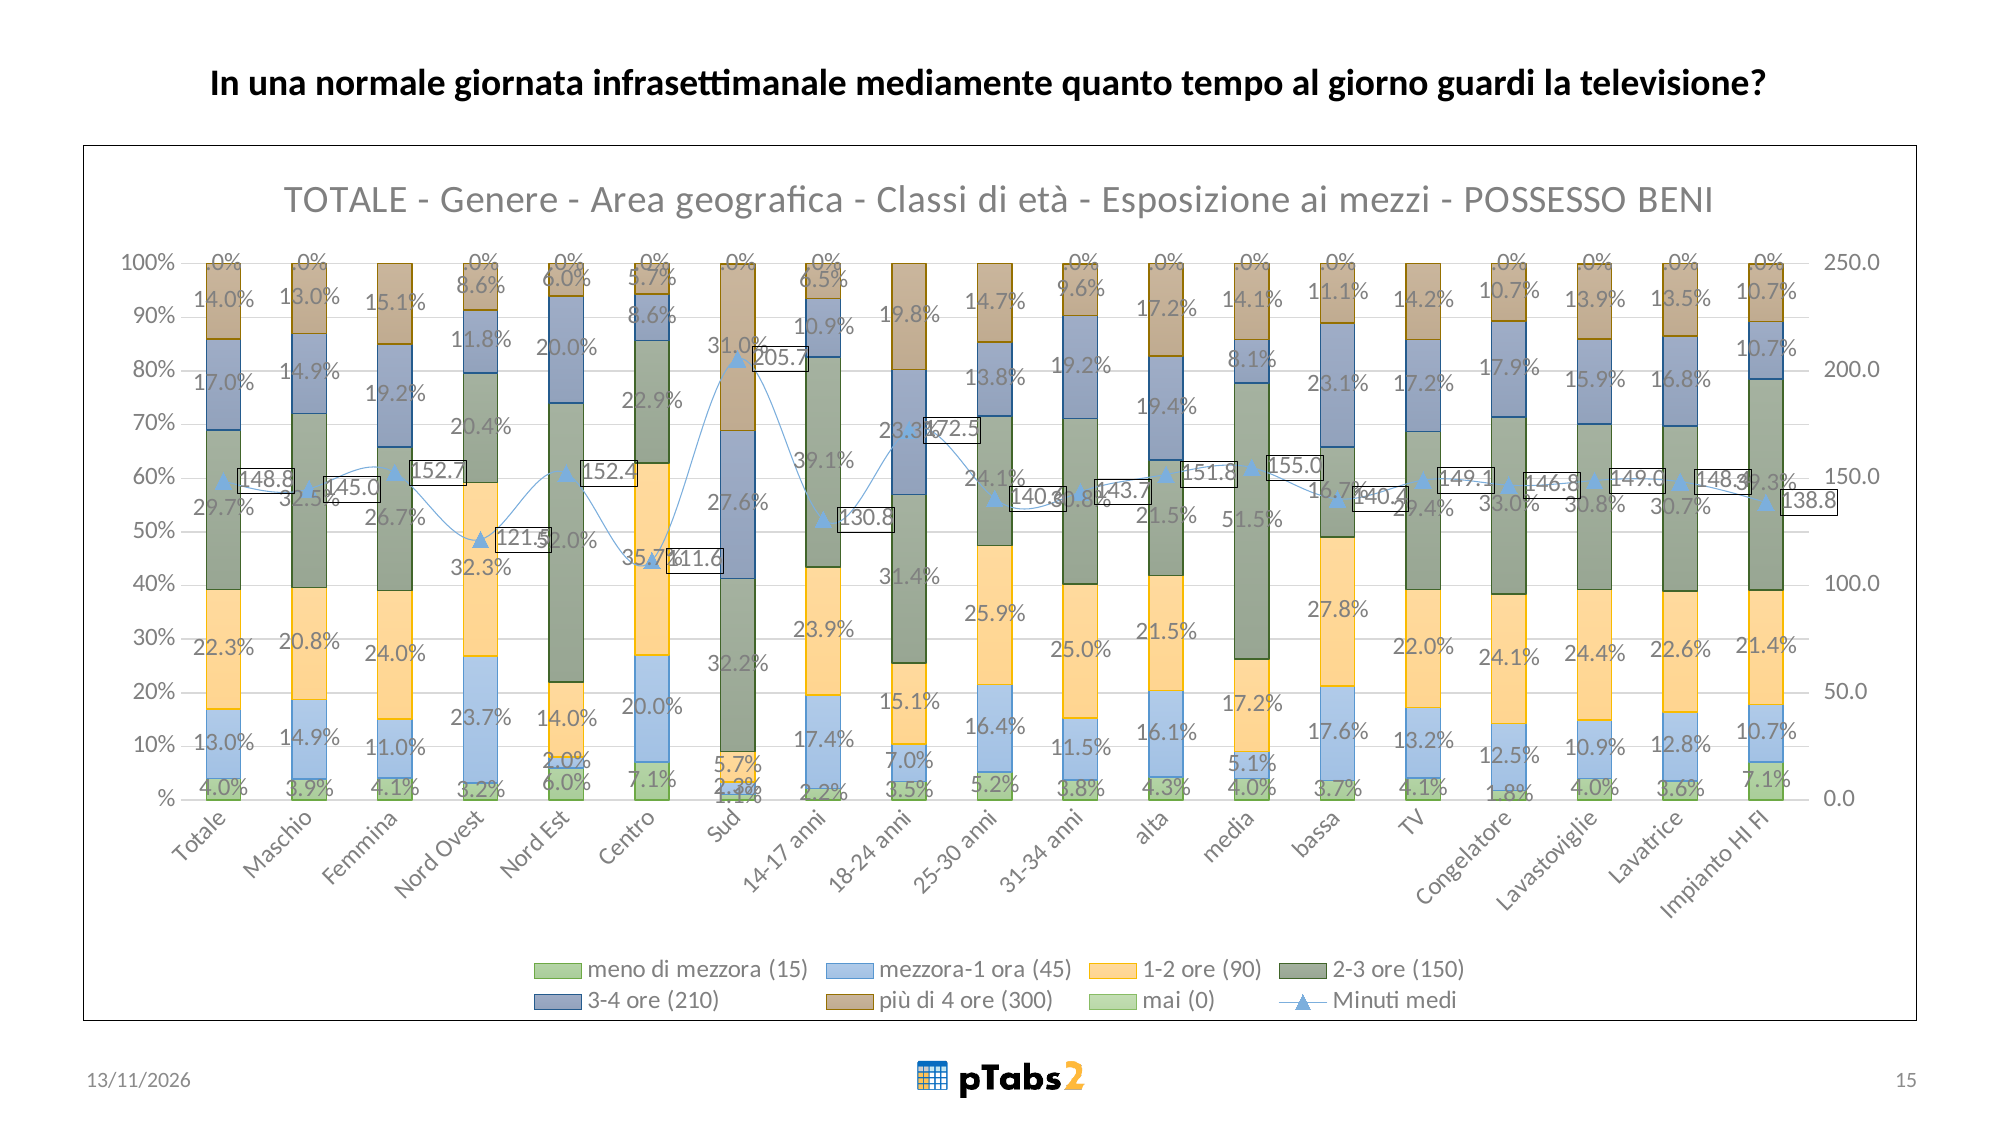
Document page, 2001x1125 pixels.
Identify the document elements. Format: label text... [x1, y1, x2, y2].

slide_number 15 [1482, 1055, 1933, 1103]
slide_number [70, 1055, 512, 1103]
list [913, 1058, 1087, 1100]
chart [83, 145, 1917, 1021]
title In una normale giornata infrasettimanale mediamente quanto tempo al giorno guardi la televisione? [104, 52, 1875, 115]
